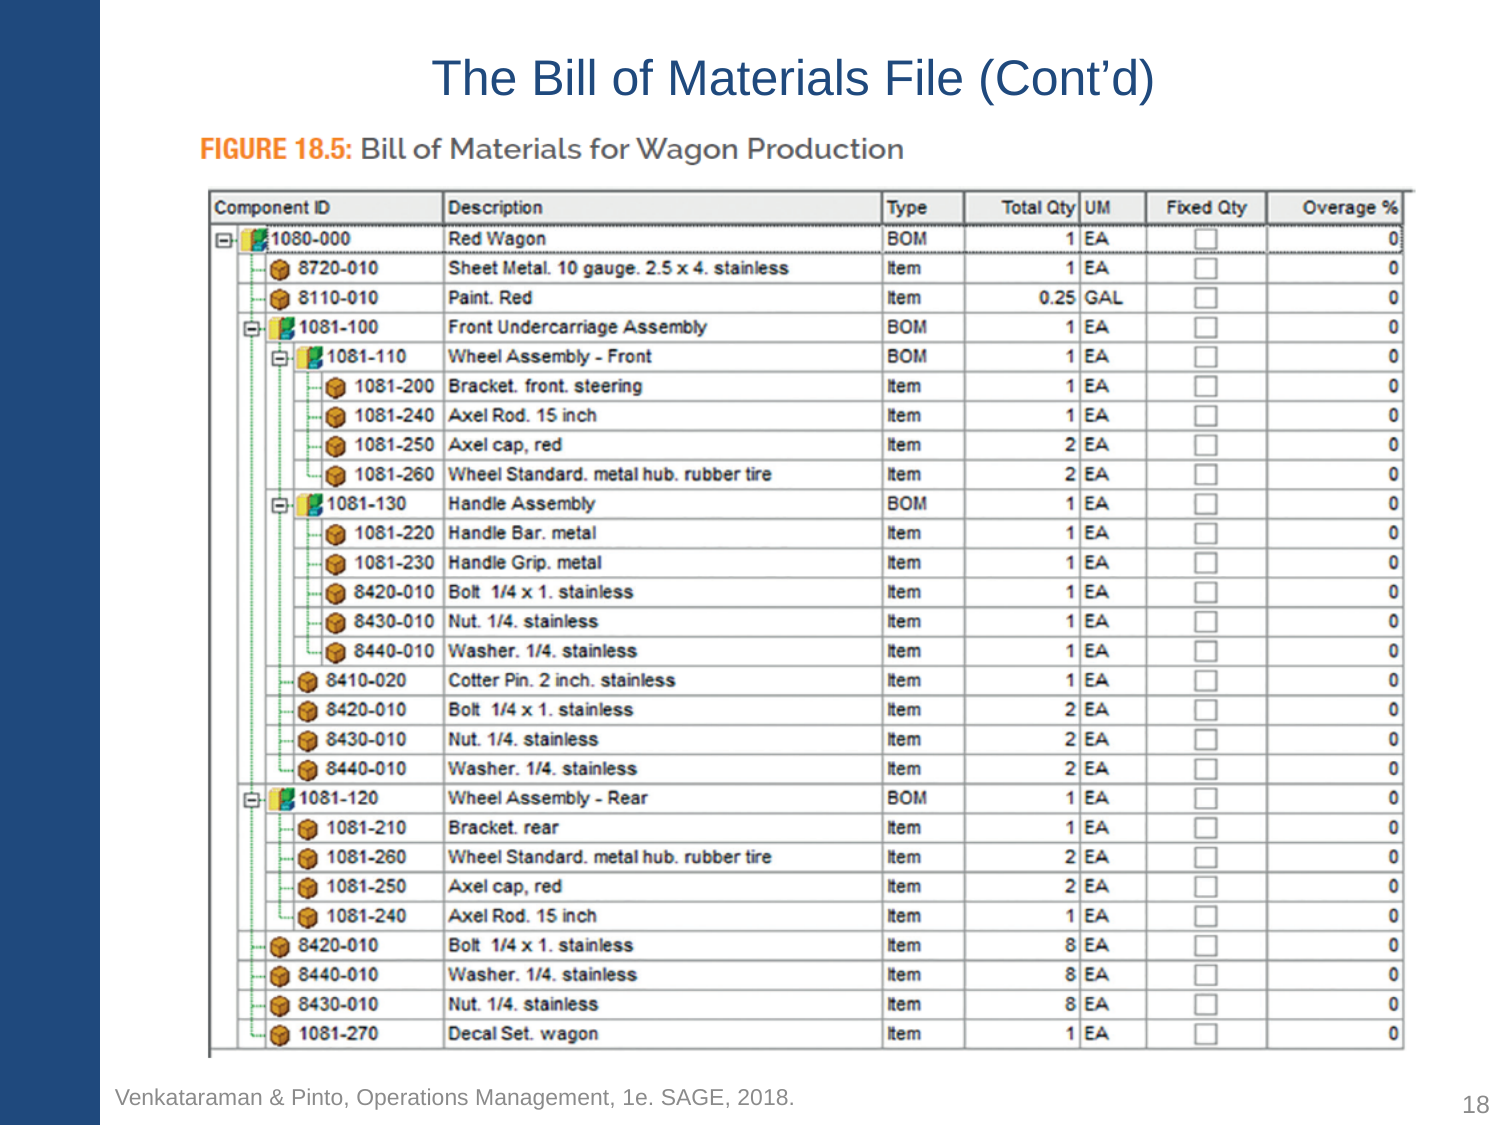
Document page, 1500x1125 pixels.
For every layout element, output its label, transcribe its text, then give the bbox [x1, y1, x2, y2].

footer Venkataraman & Pinto, Operations Management, 1e. SAGE, 2018. [99, 1074, 1250, 1125]
slide_number 18 [1430, 1083, 1500, 1124]
picture [187, 123, 1426, 1068]
title The Bill of Materials File (Cont’d) [162, 0, 1425, 150]
